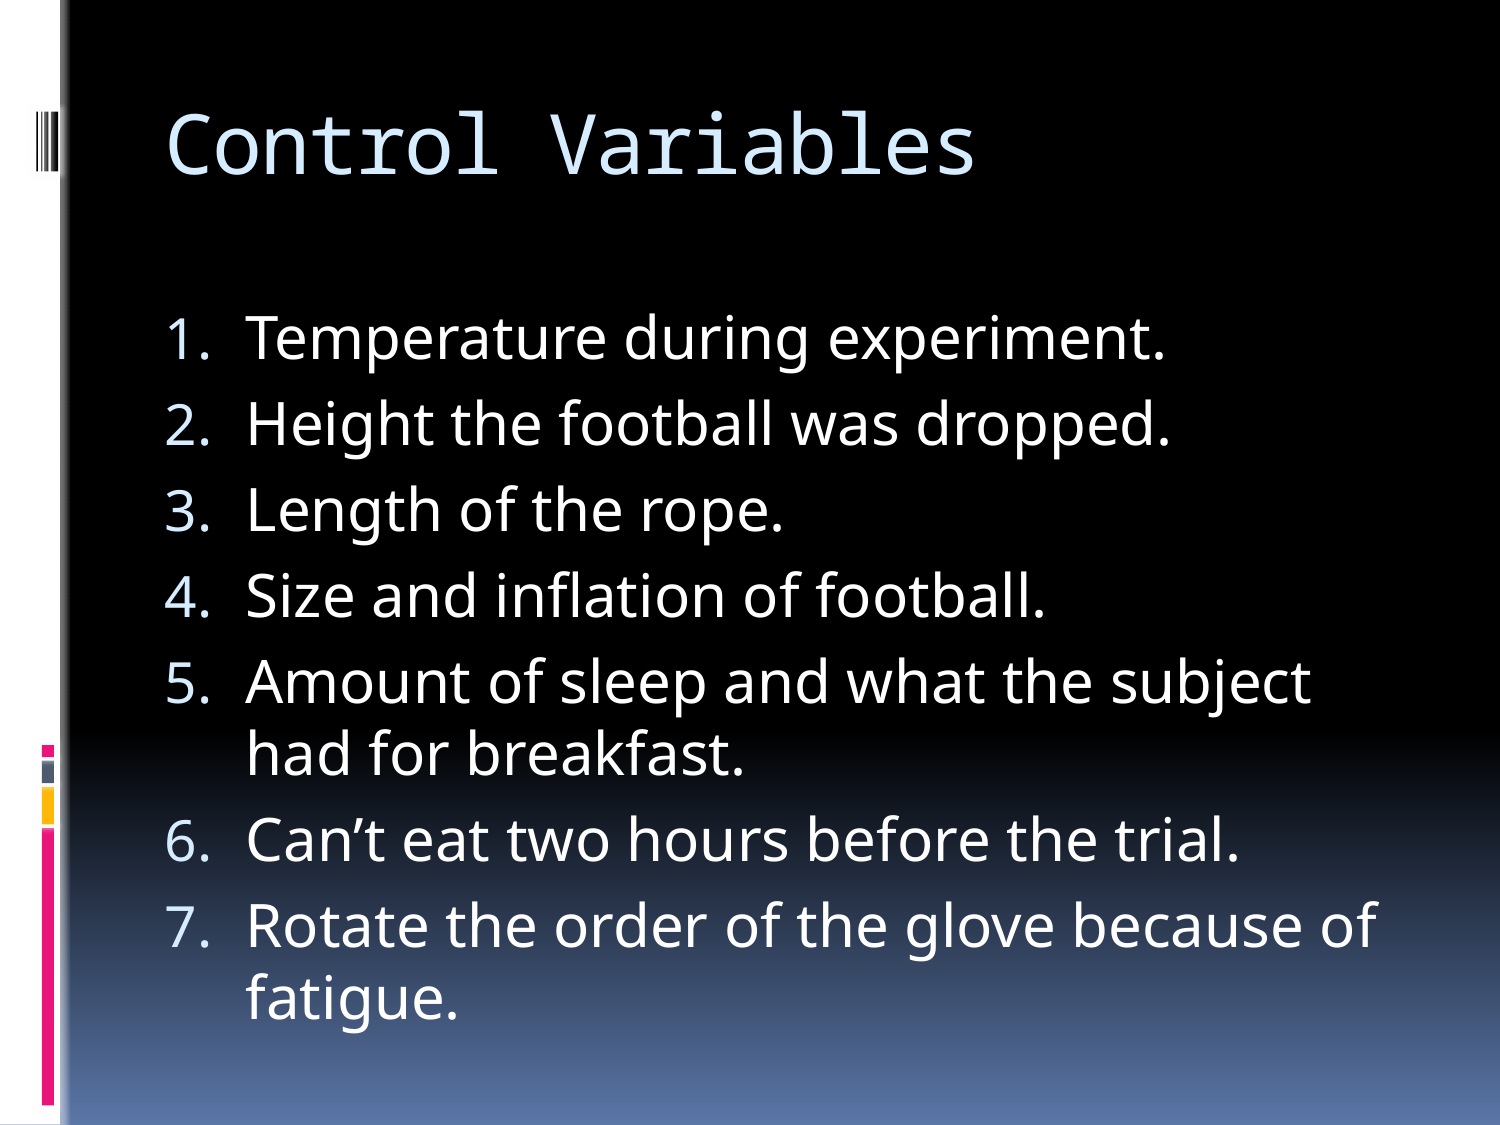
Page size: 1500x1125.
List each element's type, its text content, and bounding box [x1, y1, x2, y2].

title Control Variables [150, 83, 1425, 234]
list Temperature during experiment. Height the football was dropped. Length of the rope. Size and inflation of football. Amount of sleep and what the subject had for breakfast. Can’t eat two hours before the trial. Rotate the order of the glove because of fatigue. [150, 292, 1425, 1043]
